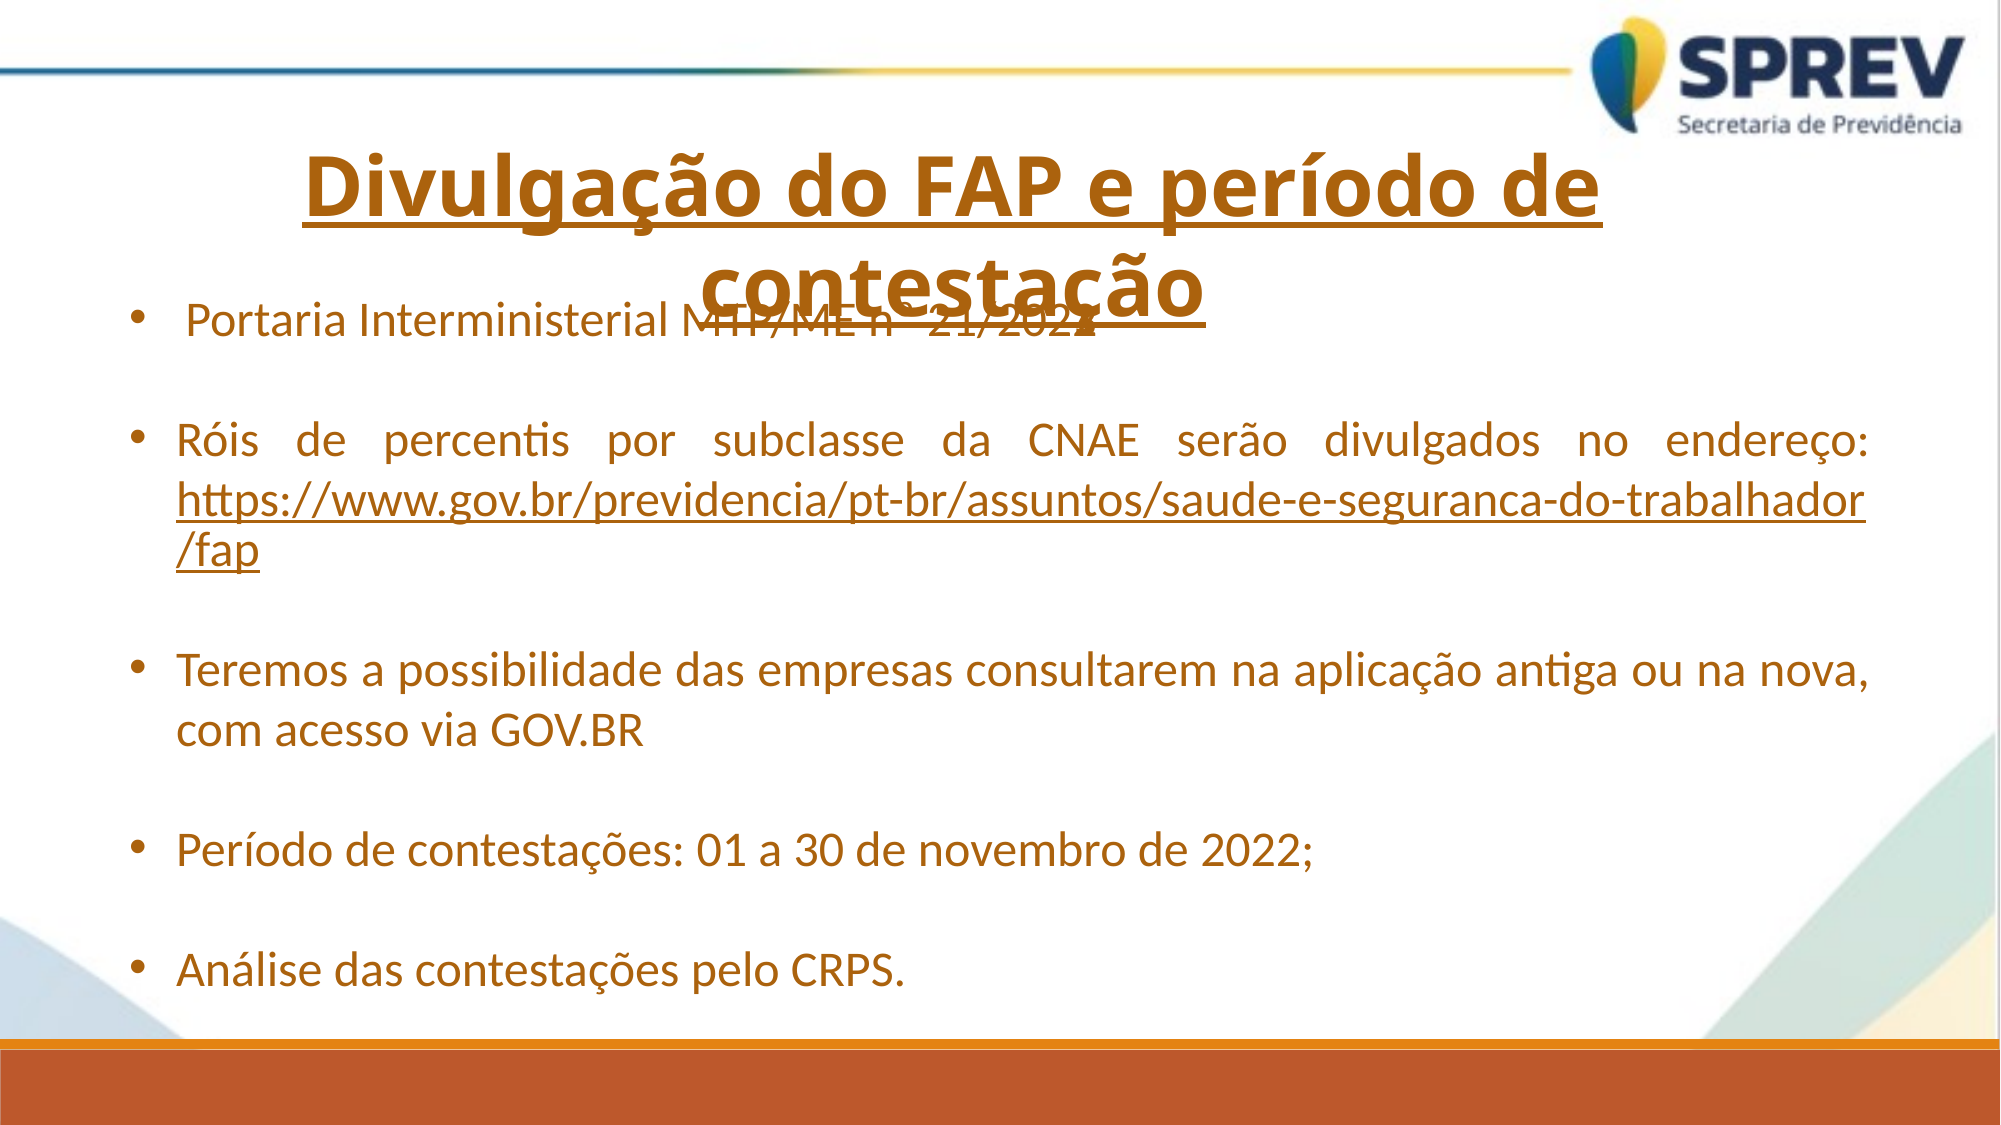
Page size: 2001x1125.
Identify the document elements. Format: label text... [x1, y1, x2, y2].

text_box Divulgação do FAP e período de contestação [55, 125, 1851, 341]
text_box Portaria Interministerial MTP/ME nº 21/2022 Róis de percentis por subclasse da CNAE serão divulgados no endereço: https://www.gov.br/previdencia/pt-br/assuntos/saude-e-seguranca-do-trabalhador/fap Teremos a possibilidade das empresas consultarem na aplicação antiga ou na nova, com acesso via GOV.BR Período de contestações: 01 a 30 de novembro de 2022; Análise das contestações pelo CRPS. [114, 278, 1886, 954]
picture [0, 0, 2001, 1125]
